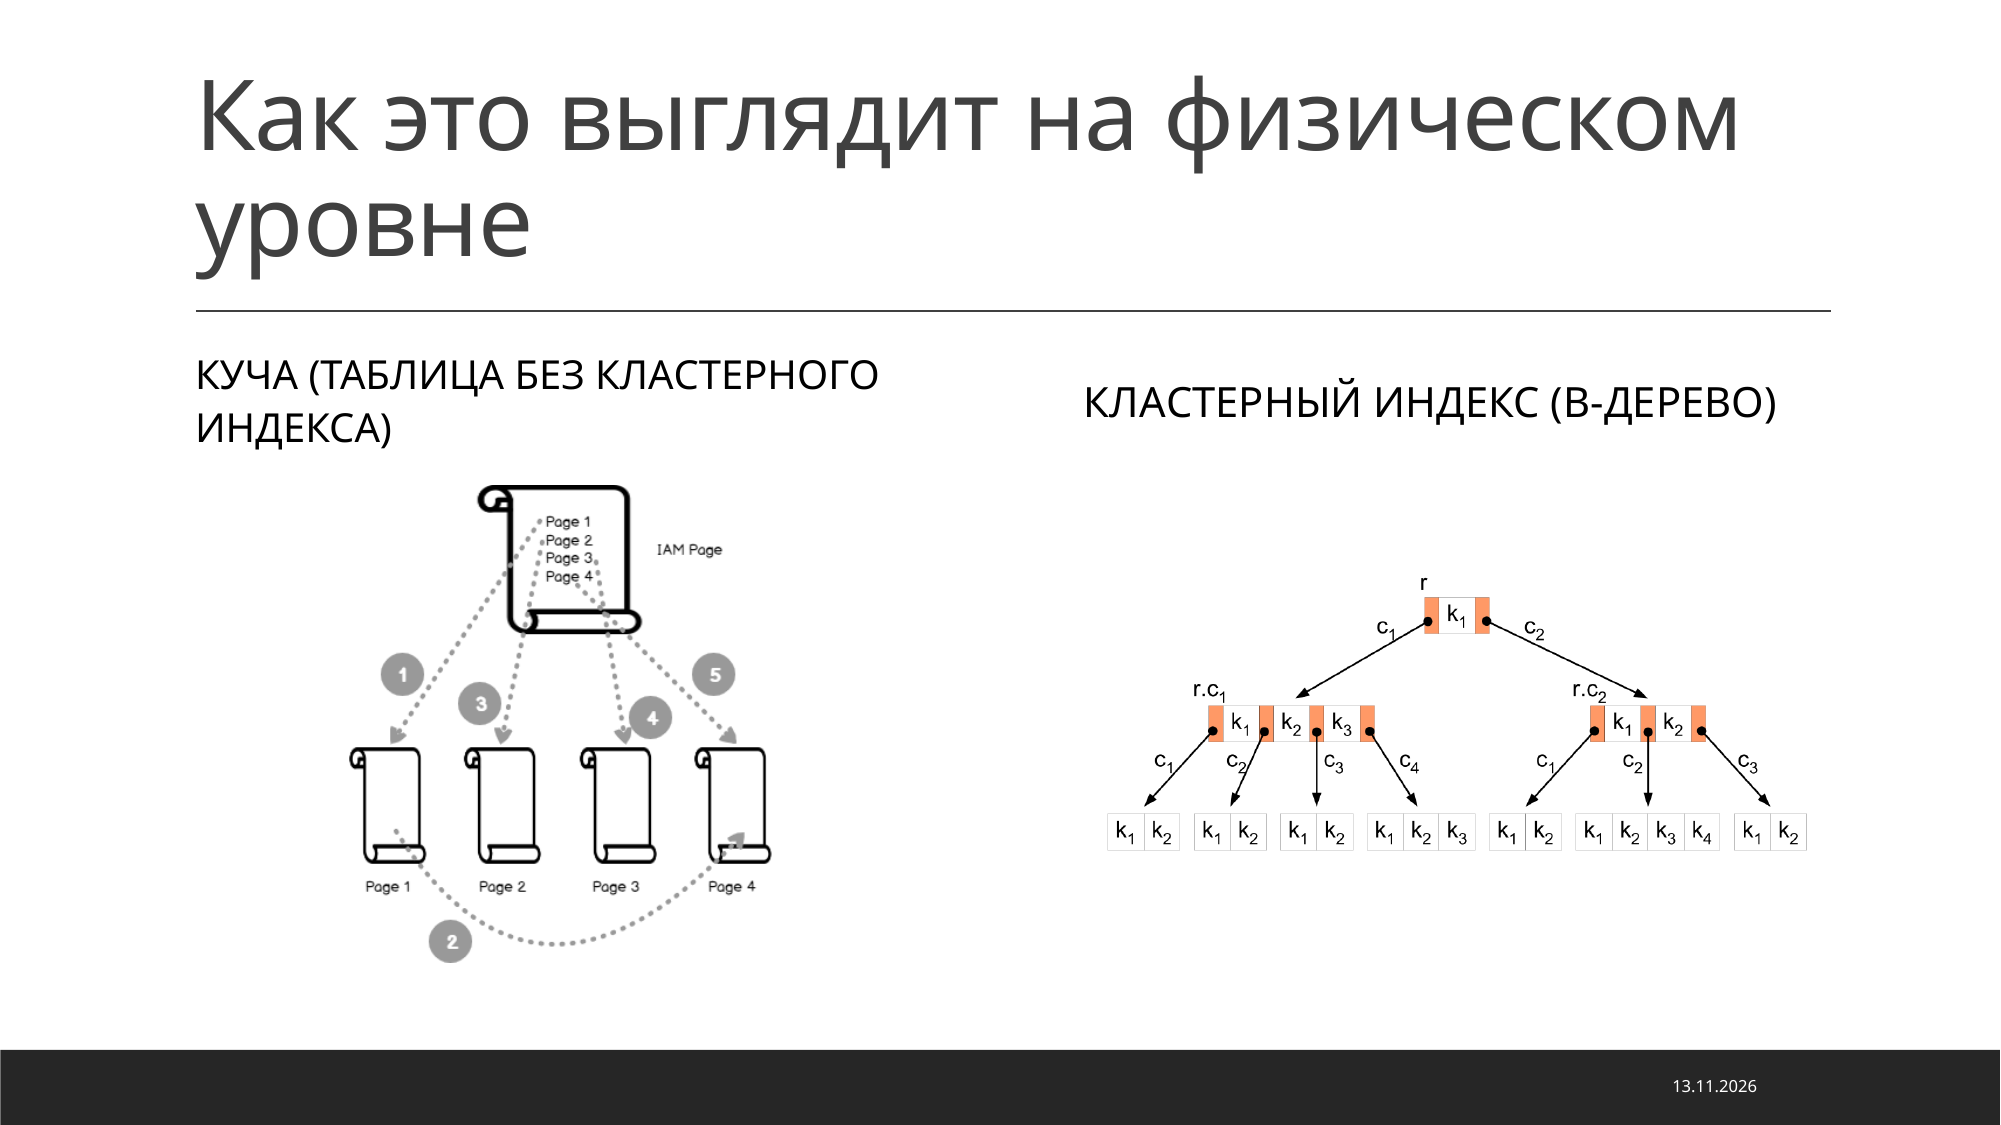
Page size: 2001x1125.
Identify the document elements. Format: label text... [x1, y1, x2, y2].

list Куча (таблица без кластерного индекса) [180, 337, 942, 459]
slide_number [1348, 1057, 1773, 1118]
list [1068, 561, 1831, 887]
list Кластерный индекс (В-дерево) [1068, 337, 1830, 459]
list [347, 484, 774, 964]
title Как это выглядит на физическом уровне [180, 47, 1830, 285]
